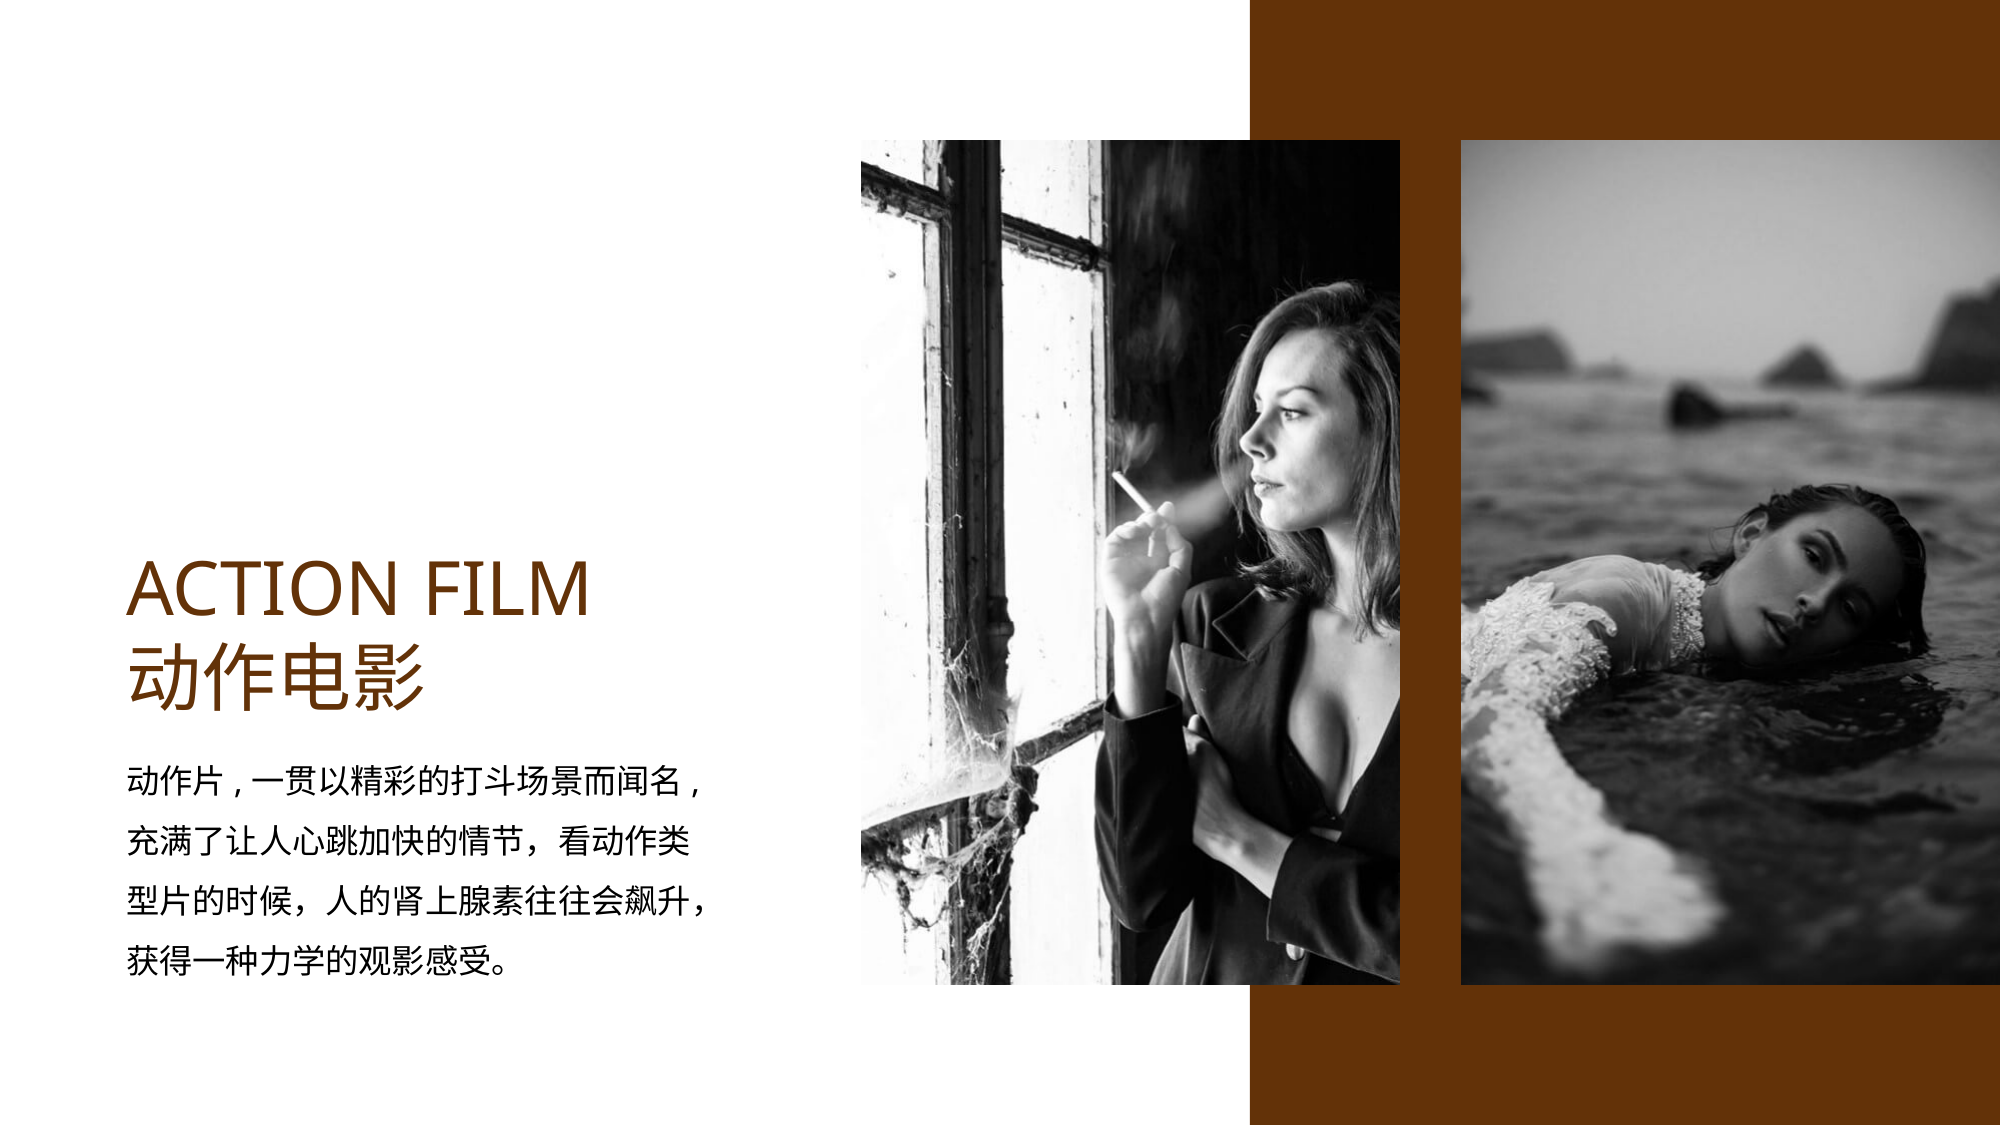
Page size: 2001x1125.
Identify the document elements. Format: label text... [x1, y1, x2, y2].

text_box [1249, 0, 2000, 1125]
picture [861, 140, 1400, 985]
text_box ACTION FILM 动作电影 [111, 532, 641, 728]
picture [1461, 140, 2000, 985]
text_box 动作片,一贯以精彩的打斗场景而闻名, 充满了让人心跳加快的情节，看动作类型片的时候，人的肾上腺素往往会飙升，获得一种力学的观影感受。 [111, 733, 727, 988]
